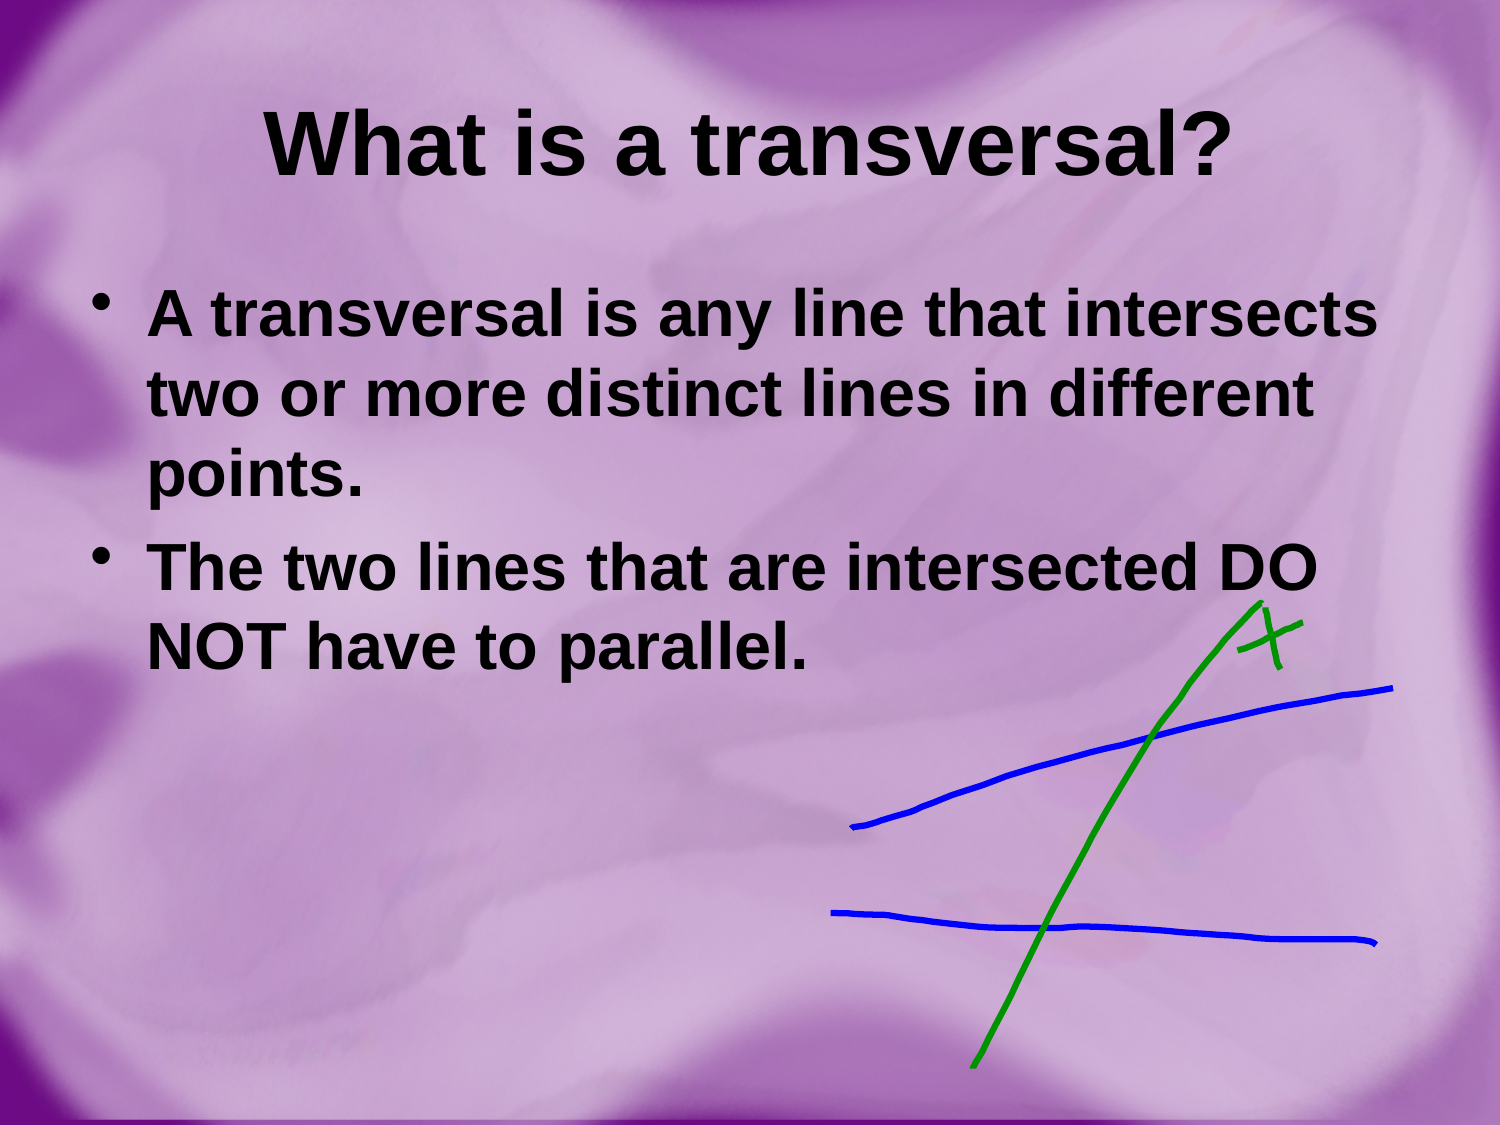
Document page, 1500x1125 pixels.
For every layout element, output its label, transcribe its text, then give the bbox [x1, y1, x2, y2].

text_box [850, 736, 1150, 830]
title What is a transversal? [74, 44, 1426, 233]
picture [0, 0, 1500, 1125]
text_box [1271, 637, 1282, 670]
text_box [1175, 687, 1394, 745]
list A transversal is any line that intersects two or more distinct lines in different points. The two lines that are intersected DO NOT have to parallel. [74, 262, 1426, 1006]
text_box [1237, 621, 1304, 652]
text_box [972, 602, 1263, 1069]
text_box [1264, 607, 1272, 635]
text_box [1061, 925, 1377, 946]
text_box [830, 912, 1043, 929]
